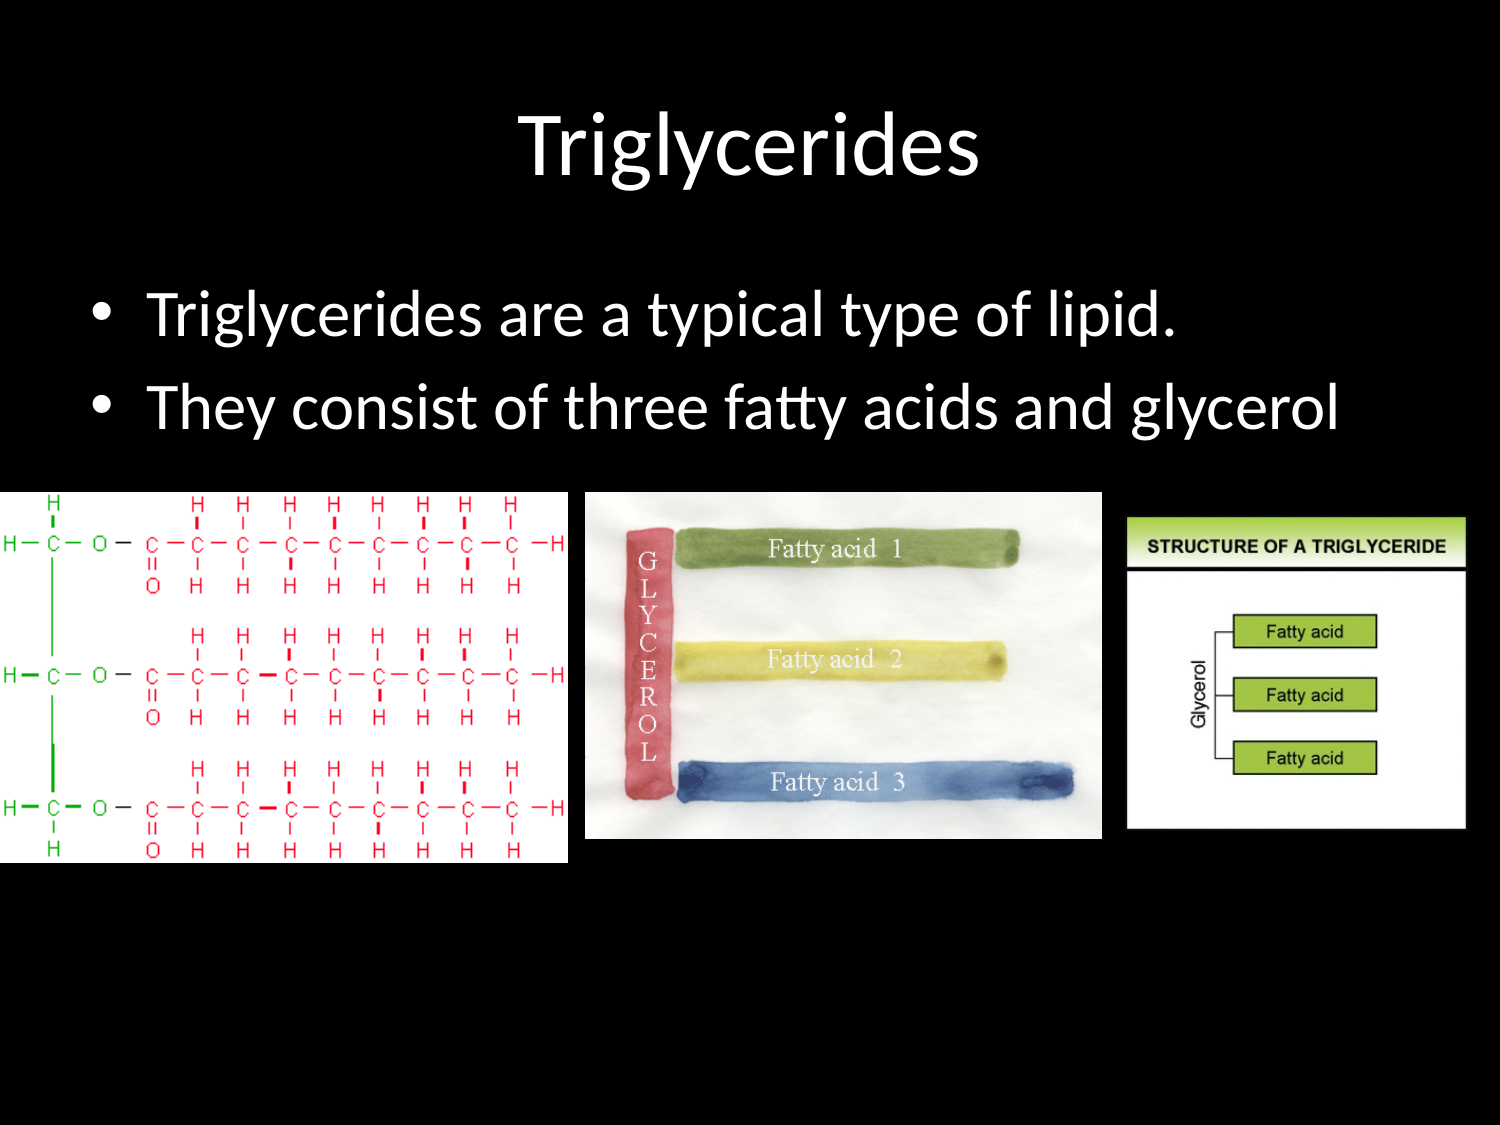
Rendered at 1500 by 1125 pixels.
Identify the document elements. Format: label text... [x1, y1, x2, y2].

picture [0, 491, 568, 863]
title Triglycerides [75, 45, 1425, 233]
picture [1124, 515, 1468, 831]
list Triglycerides are a typical type of lipid. They consist of three fatty acids and glycerol [75, 262, 1425, 481]
picture [585, 491, 1102, 839]
